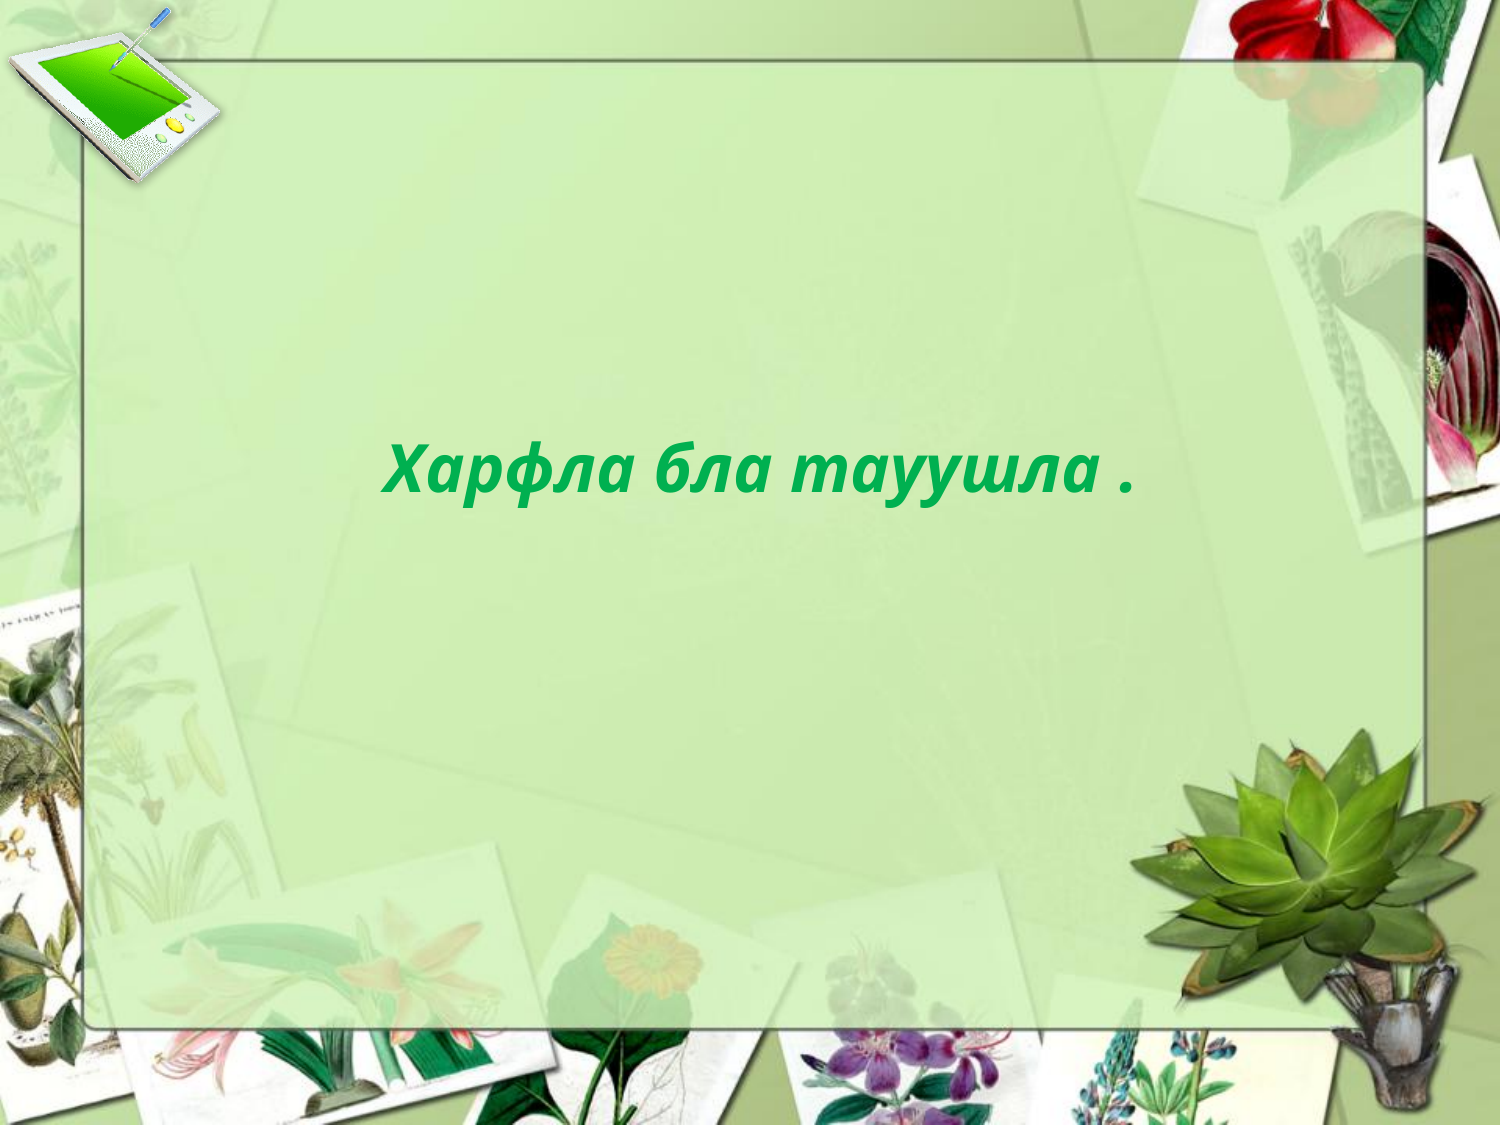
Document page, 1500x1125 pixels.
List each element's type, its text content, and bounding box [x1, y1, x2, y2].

picture [0, 0, 1500, 1125]
text_box Харфла бла тауушла . [93, 328, 1430, 663]
